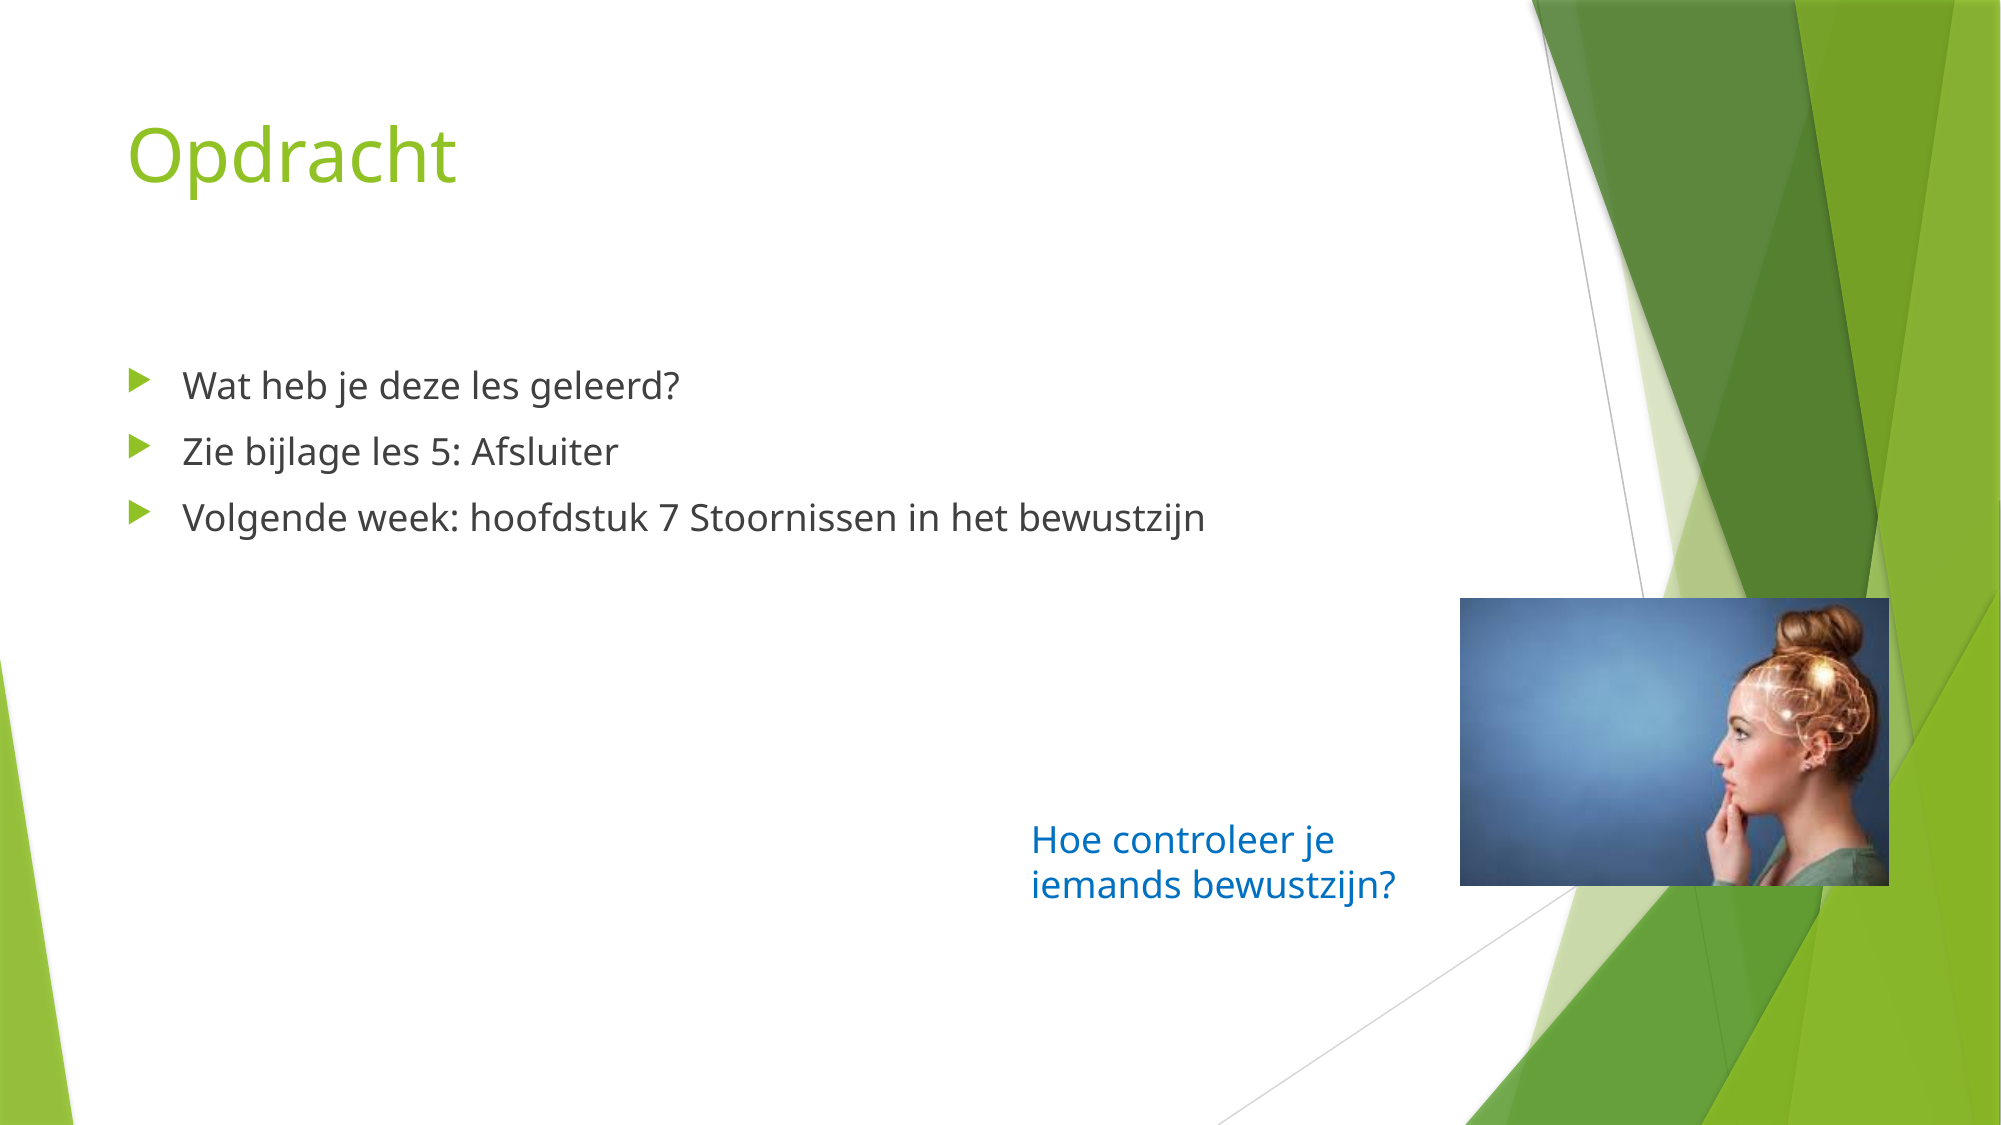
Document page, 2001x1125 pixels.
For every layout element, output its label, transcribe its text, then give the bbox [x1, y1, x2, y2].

text_box Hoe controleer je iemands bewustzijn? [1016, 808, 1439, 913]
picture [1460, 597, 1890, 887]
list Wat heb je deze les geleerd? Zie bijlage les 5: Afsluiter Volgende week: hoofdstuk 7 Stoornissen in het bewustzijn [111, 354, 1522, 992]
title Opdracht [111, 99, 1522, 317]
